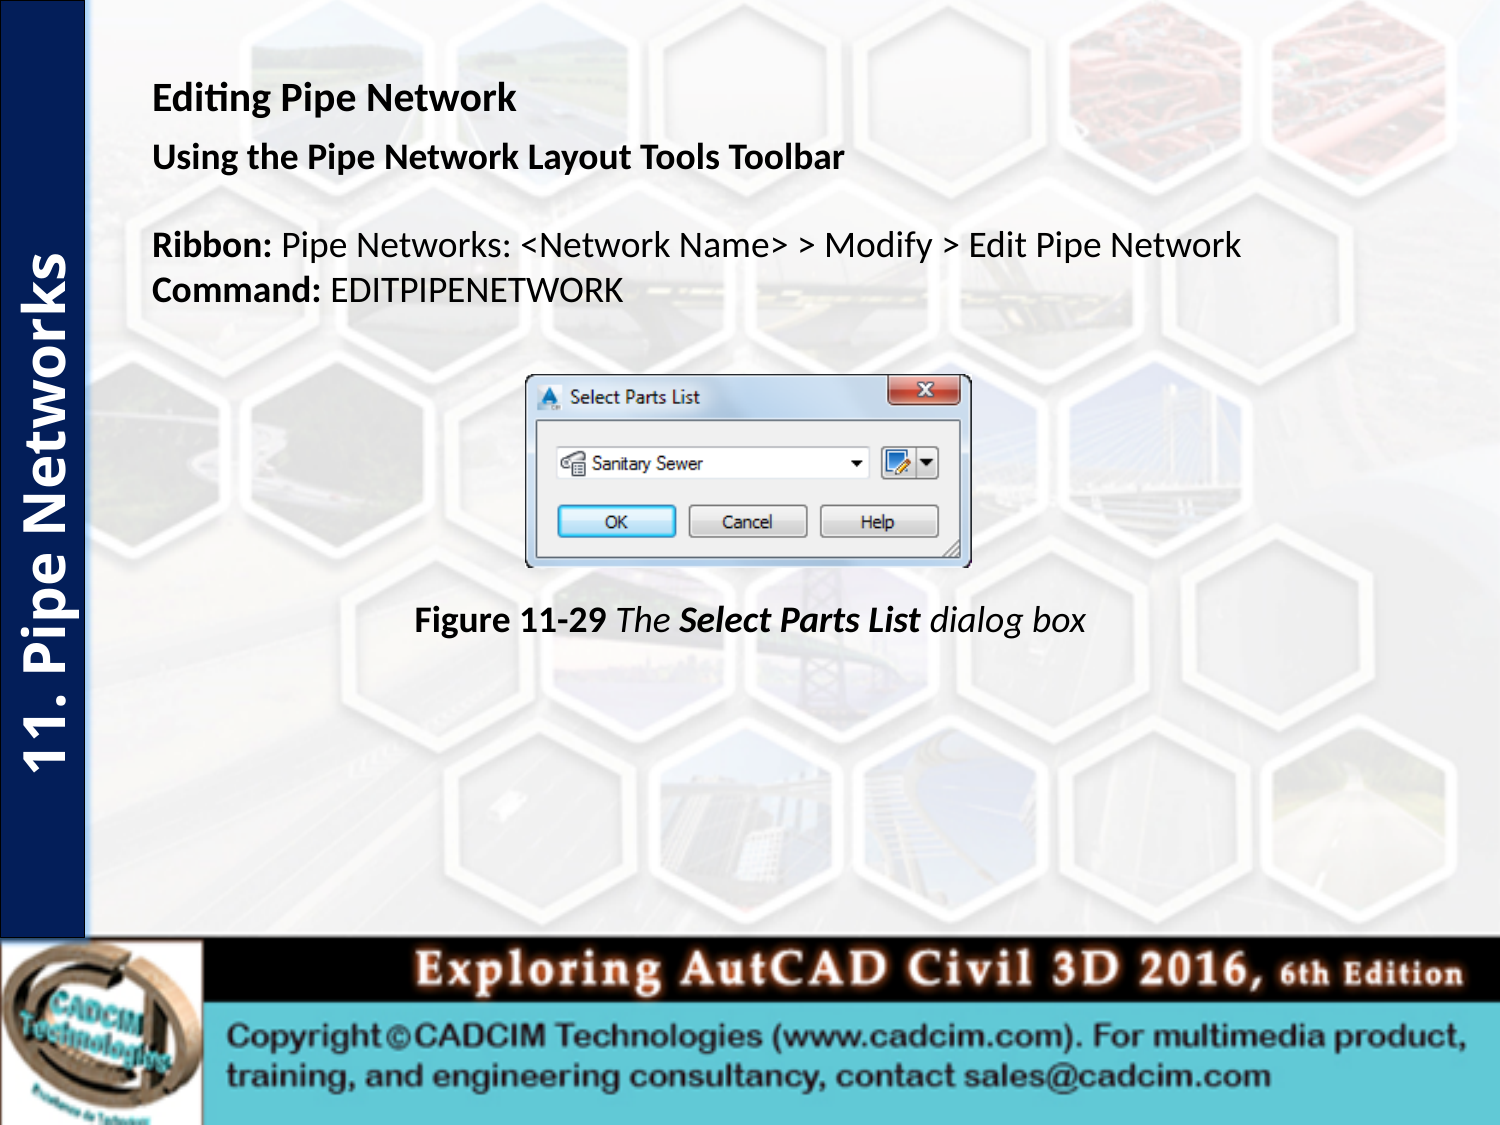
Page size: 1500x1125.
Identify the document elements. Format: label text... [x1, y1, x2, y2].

text_box Ribbon: Pipe Networks: <Network Name> > Modify > Edit Pipe Network Command: EDITPIPENETWORK [137, 212, 1425, 318]
text_box Editing Pipe Network [137, 62, 888, 124]
text_box Figure 11-29 The Select Parts List dialog box [399, 587, 1150, 648]
picture [0, 0, 1500, 1125]
text_box Using the Pipe Network Layout Tools Toolbar [137, 124, 888, 185]
